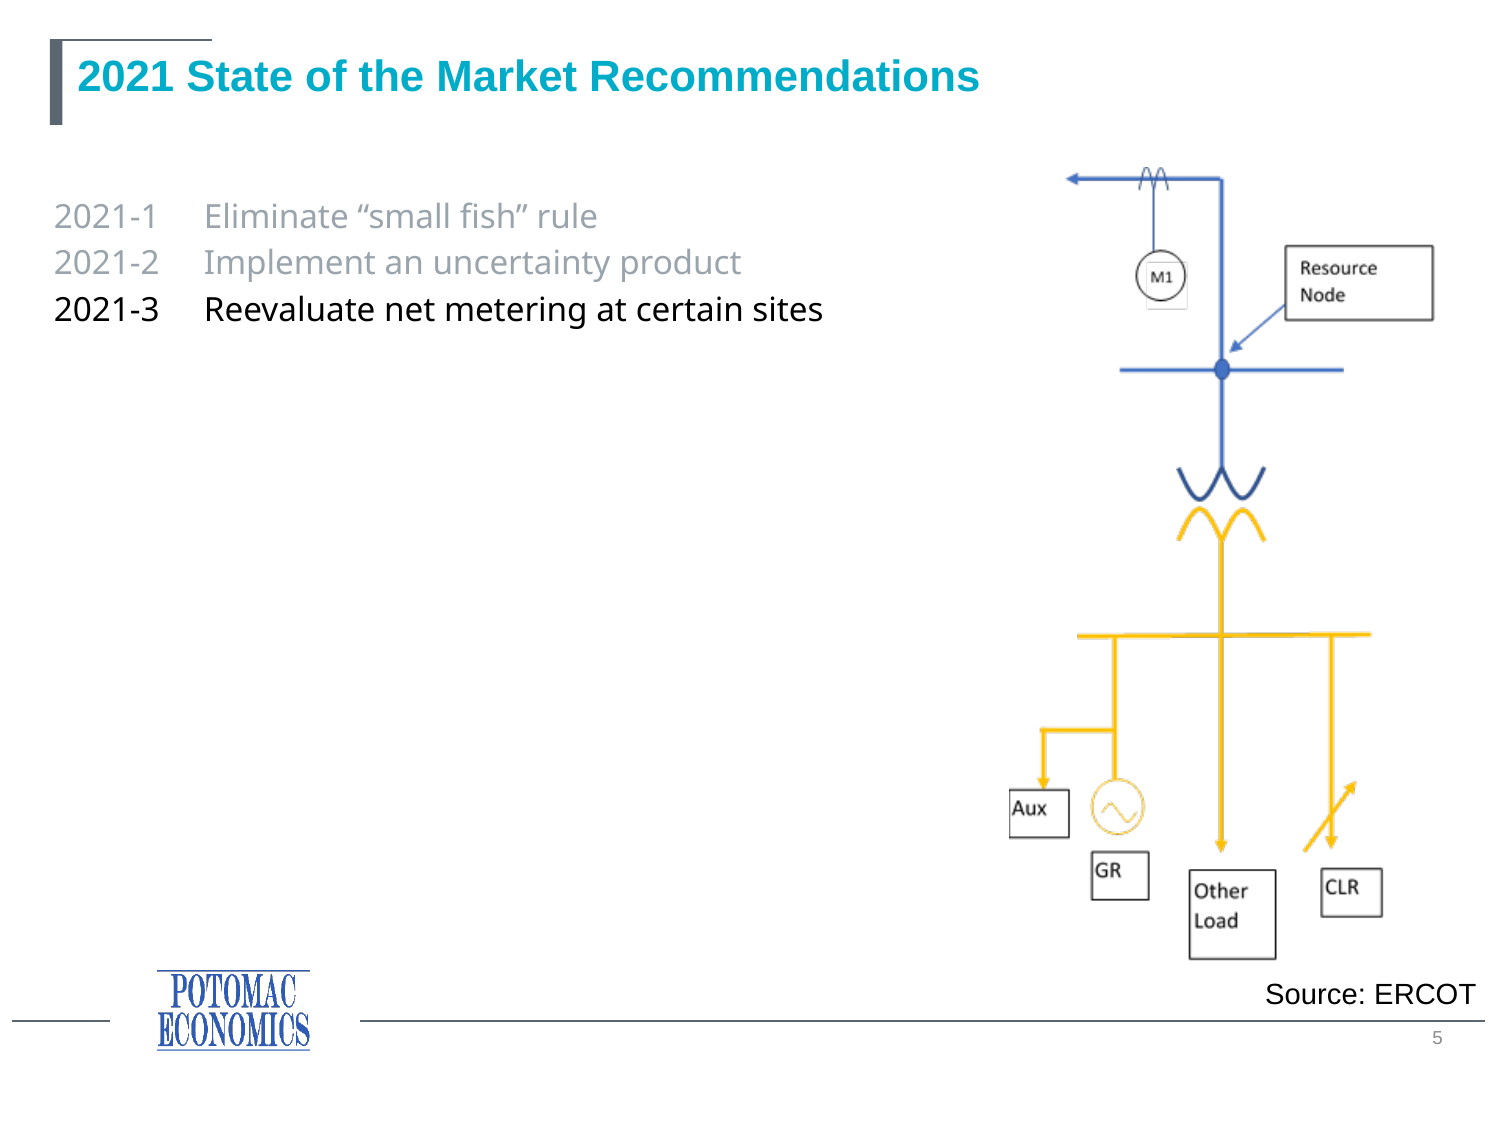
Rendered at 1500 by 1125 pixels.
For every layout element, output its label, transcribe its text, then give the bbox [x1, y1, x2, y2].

slide_number 5 [1387, 1018, 1488, 1062]
picture [1009, 167, 1438, 965]
title 2021 State of the Market Recommendations [62, 39, 1450, 134]
list 2021-1 Eliminate “small fish” rule 2021-2 Implement an uncertainty product 2021-3 Reevaluate net metering at certain sites [39, 187, 1250, 984]
picture [156, 984, 312, 1053]
text_box Source: ERCOT [1250, 967, 1500, 1018]
